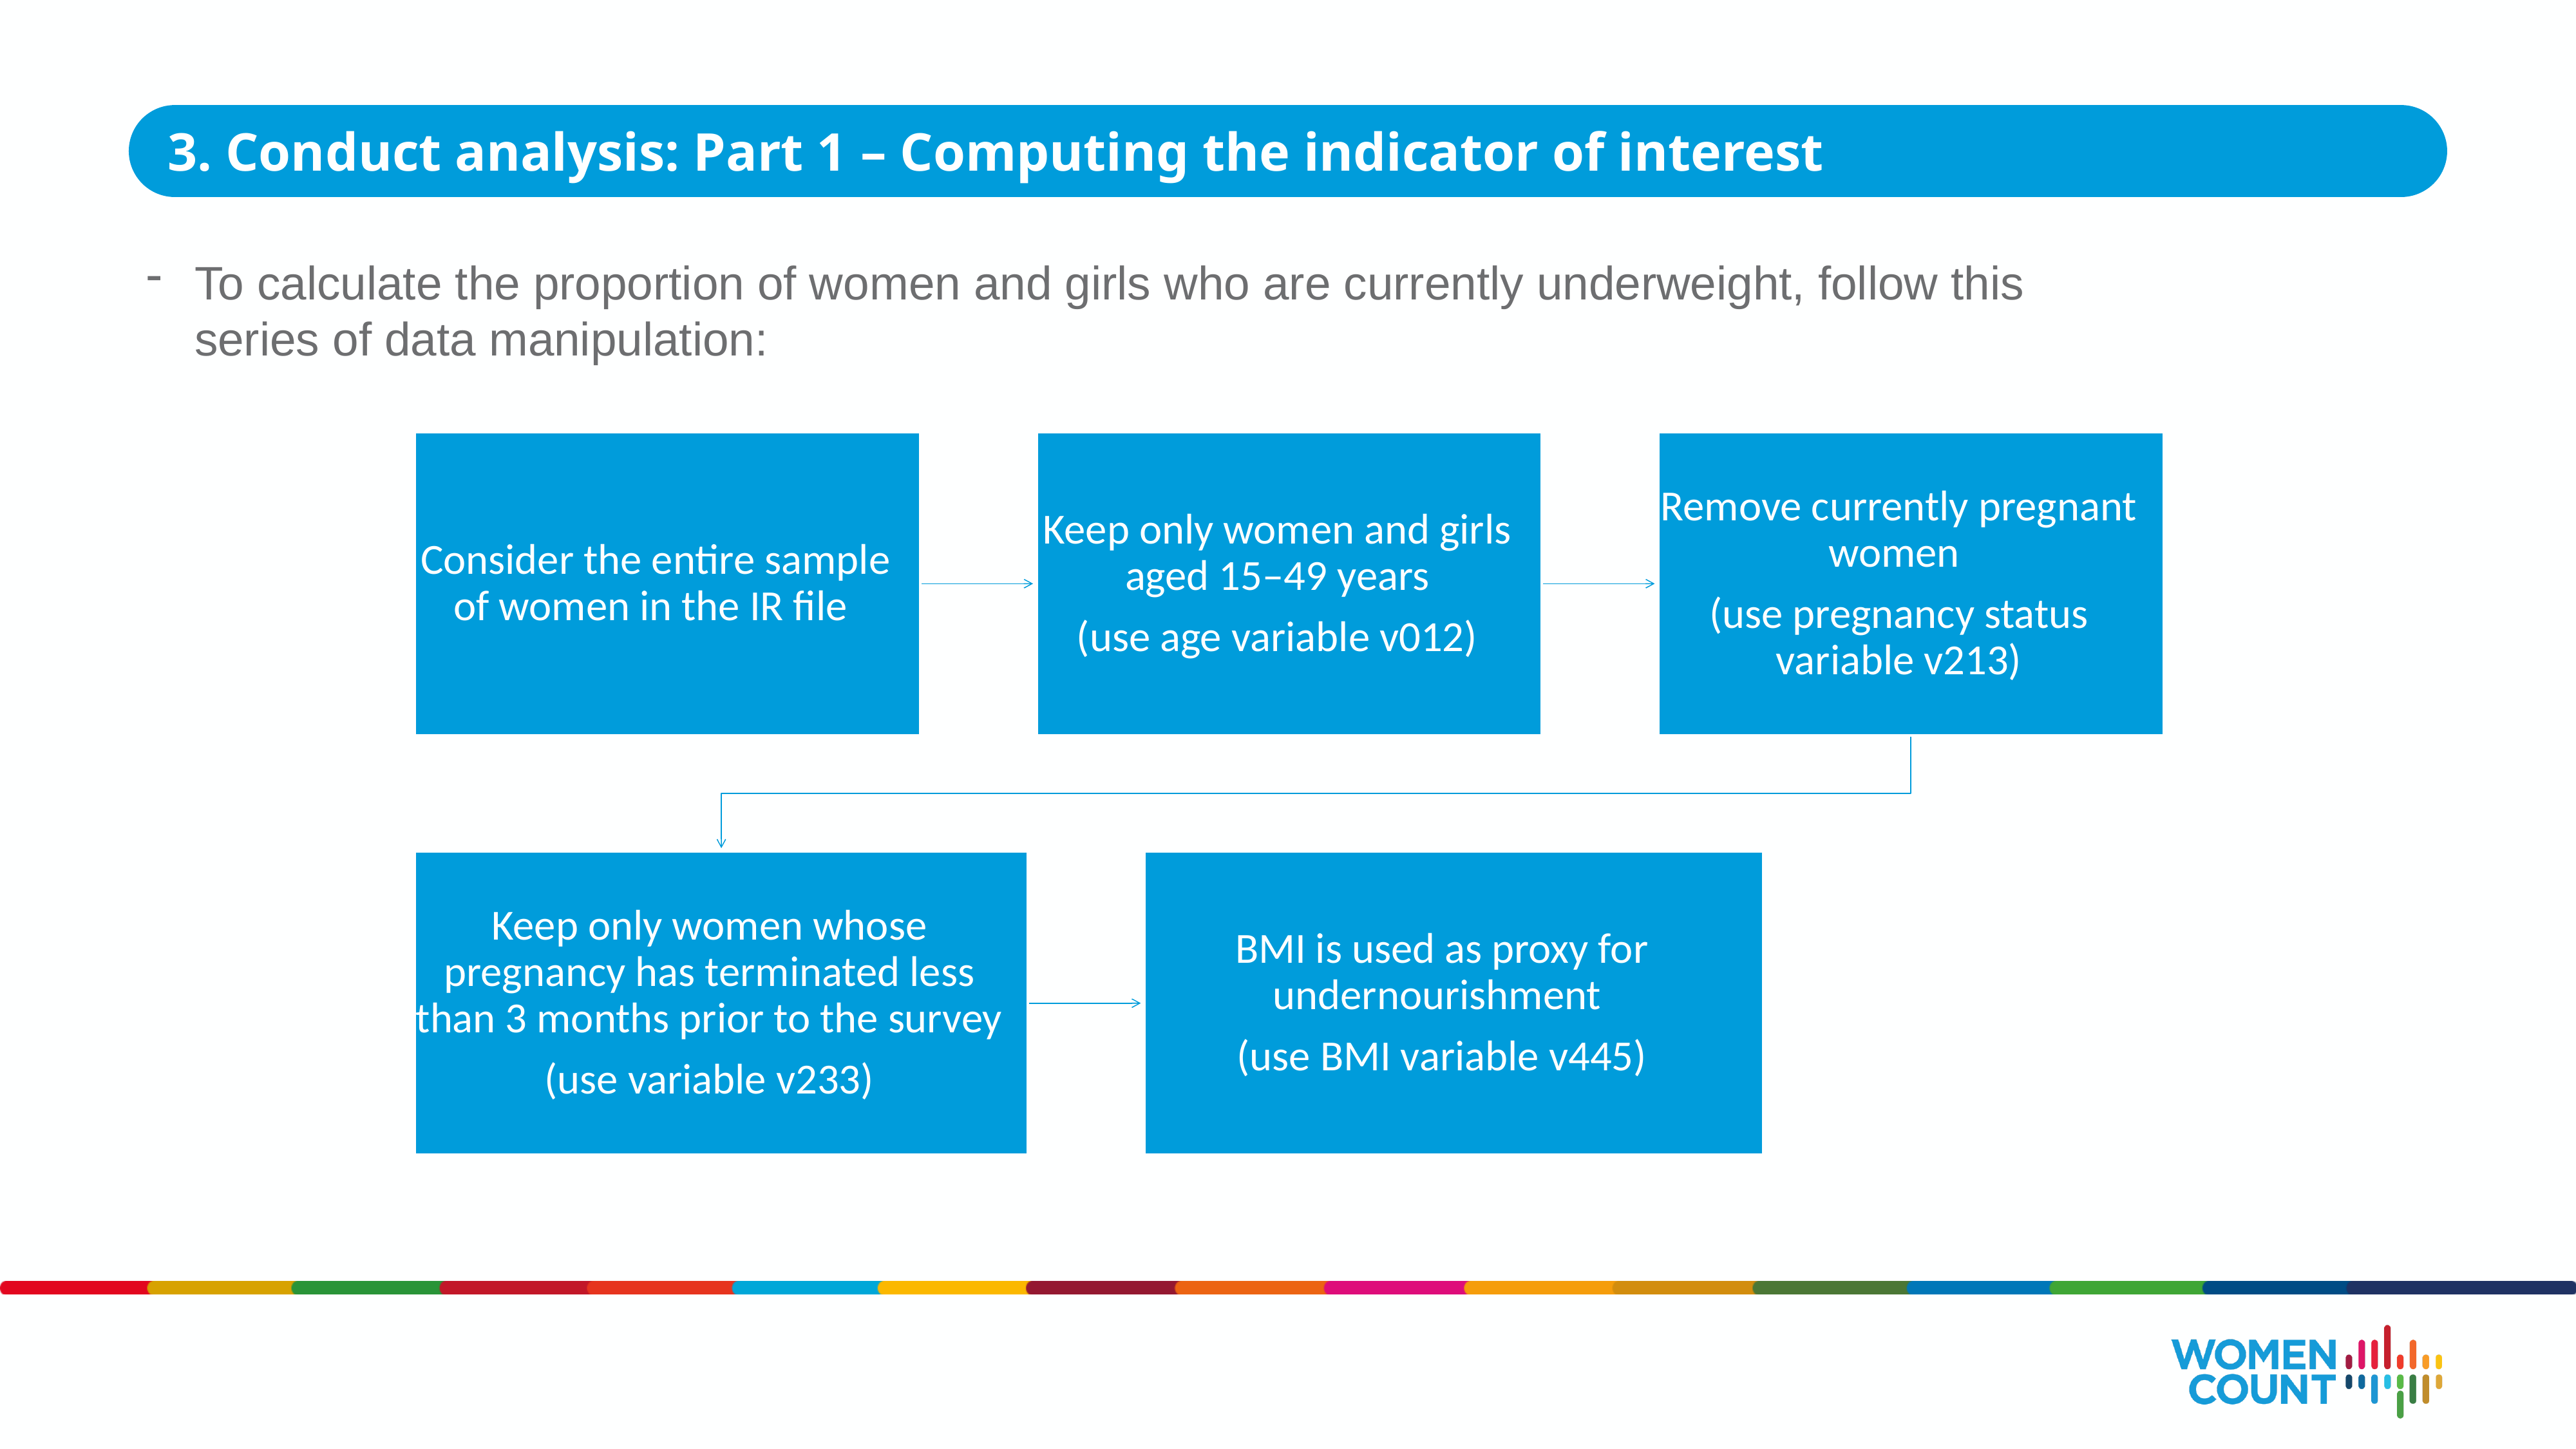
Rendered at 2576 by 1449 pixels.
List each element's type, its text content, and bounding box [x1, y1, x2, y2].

list 3. Conduct analysis: Part 1 – Computing the indicator of interest [167, 119, 2411, 182]
text_box To calculate the proportion of women and girls who are currently underweight, follow this series of data manipulation: [137, 247, 2070, 370]
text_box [413, 371, 2165, 1216]
